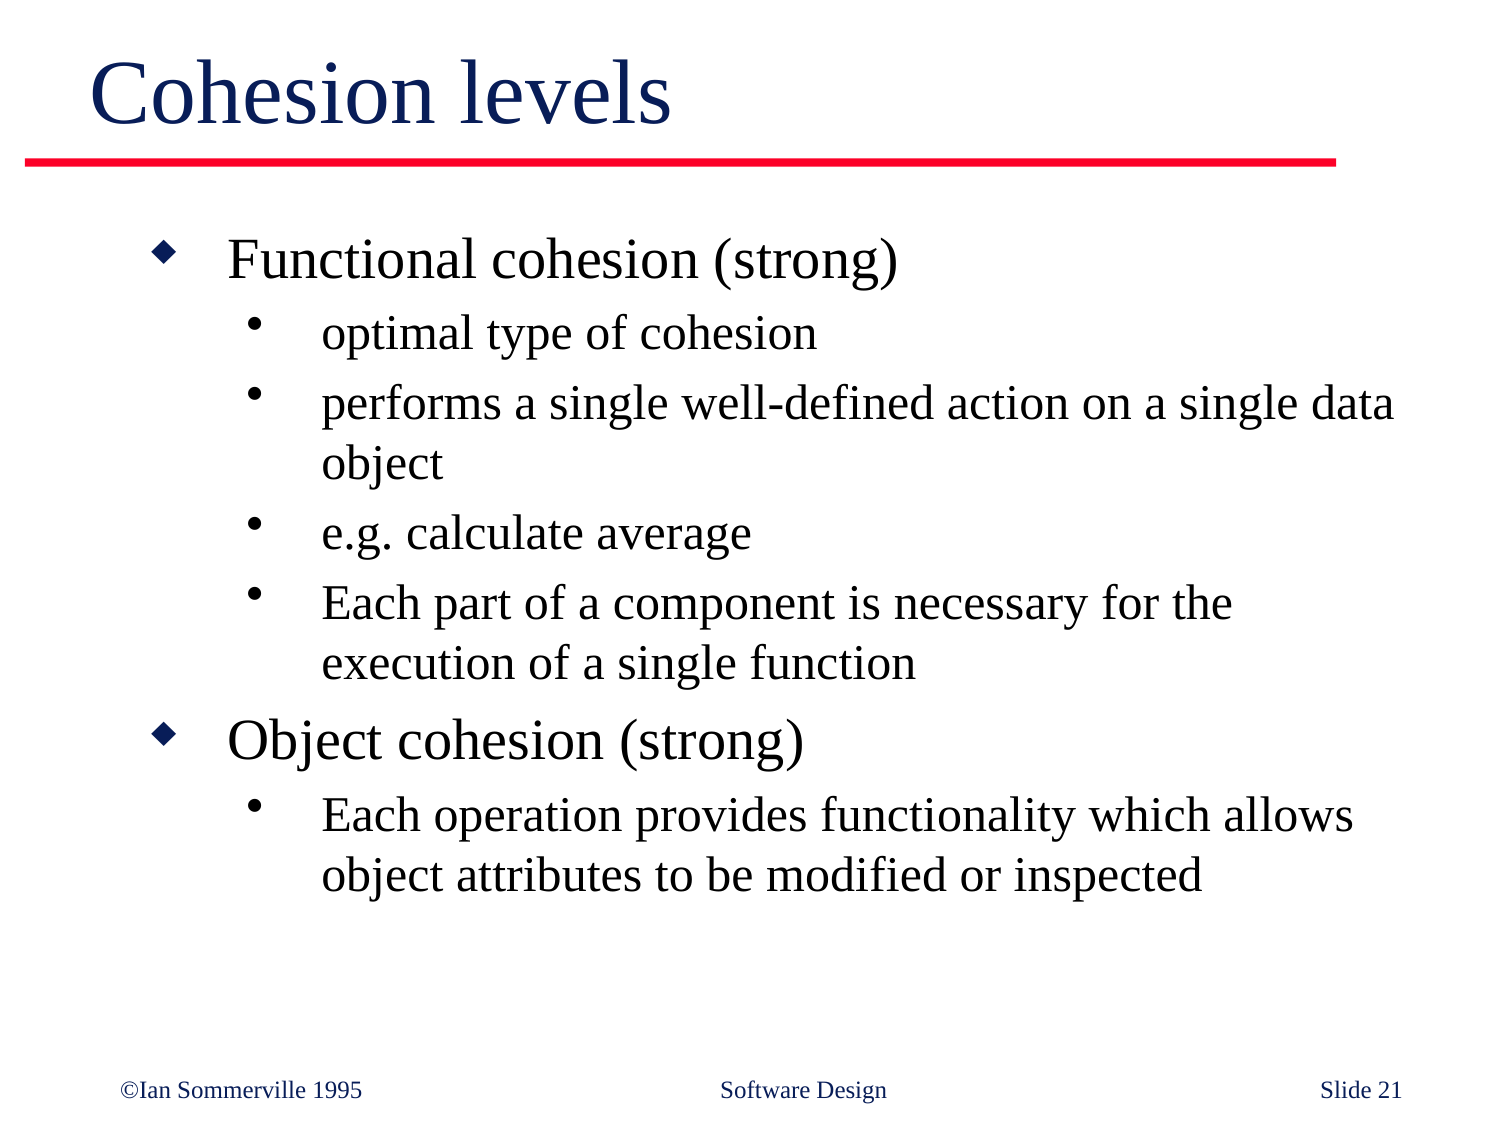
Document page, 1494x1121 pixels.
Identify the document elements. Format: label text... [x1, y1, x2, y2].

title Cohesion levels [75, 37, 1350, 150]
list Functional cohesion (strong) optimal type of cohesion performs a single well-defined action on a single data object e.g. calculate average Each part of a component is necessary for the execution of a single function Object cohesion (strong) Each operation provides functionality which allows object attributes to be modified or inspected [136, 212, 1412, 1038]
